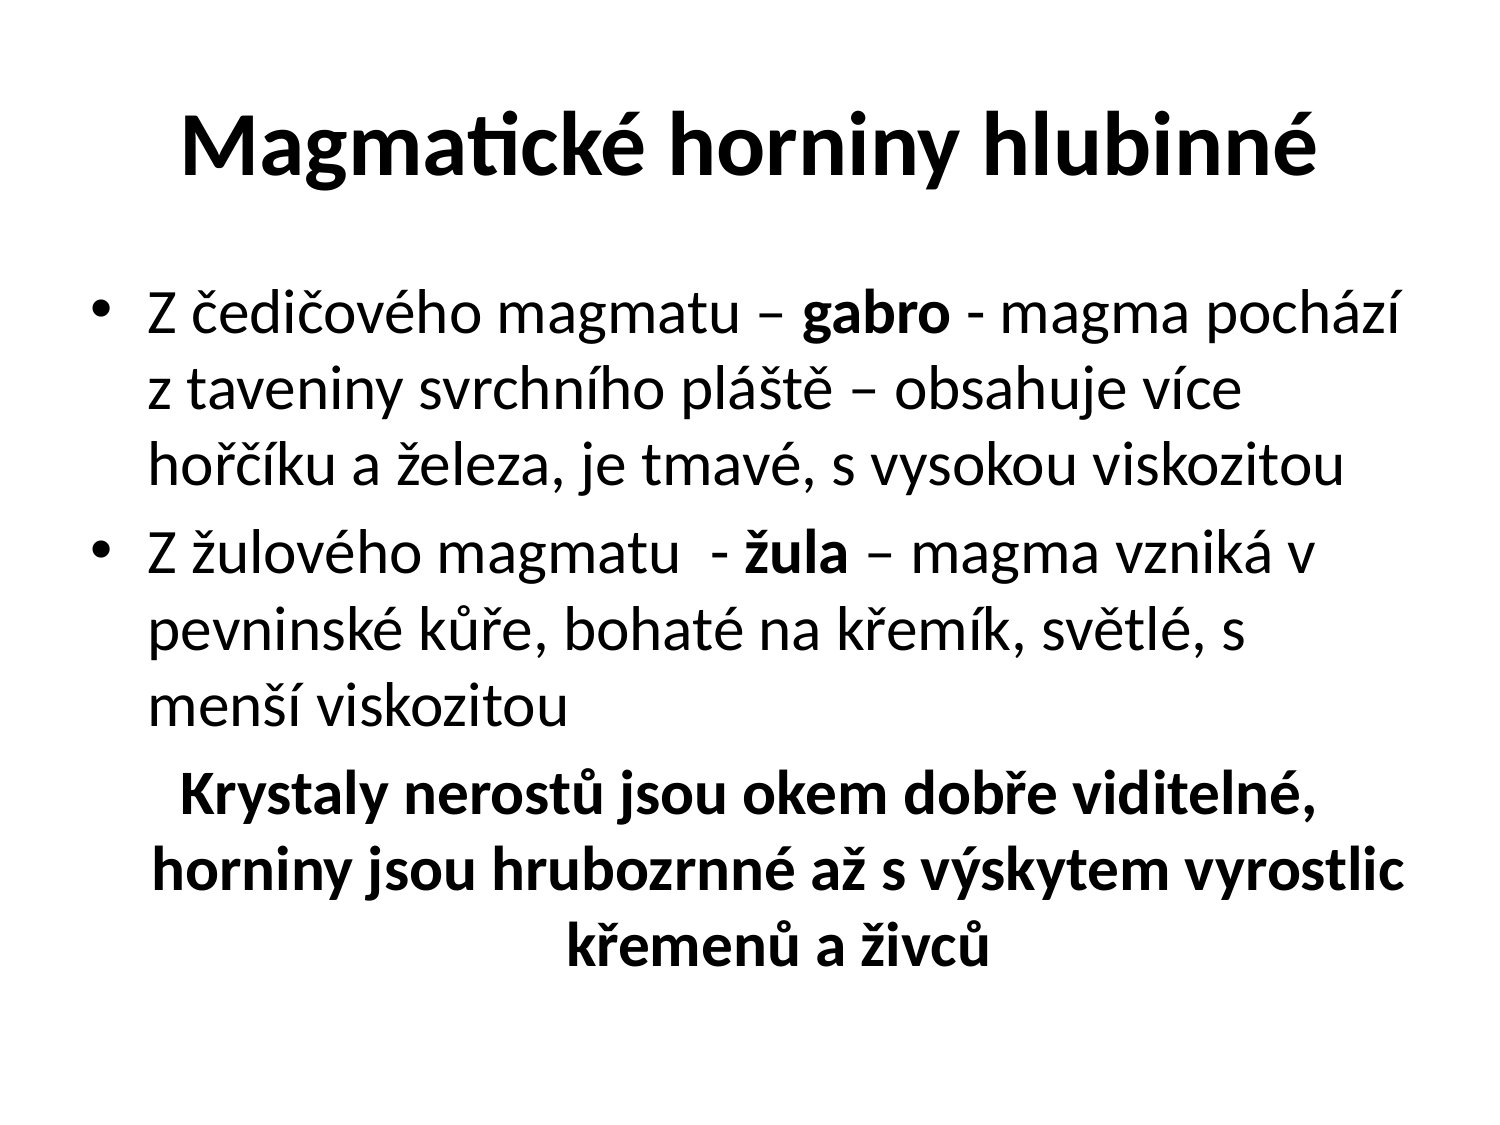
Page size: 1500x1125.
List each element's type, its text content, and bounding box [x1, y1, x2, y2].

list Z čedičového magmatu – gabro - magma pochází z taveniny svrchního pláště – obsahuje více hořčíku a železa, je tmavé, s vysokou viskozitou Z žulového magmatu - žula – magma vzniká v pevninské kůře, bohaté na křemík, světlé, s menší viskozitou Krystaly nerostů jsou okem dobře viditelné, horniny jsou hrubozrnné až s výskytem vyrostlic křemenů a živců [75, 262, 1425, 1005]
title Magmatické horniny hlubinné [75, 45, 1425, 233]
